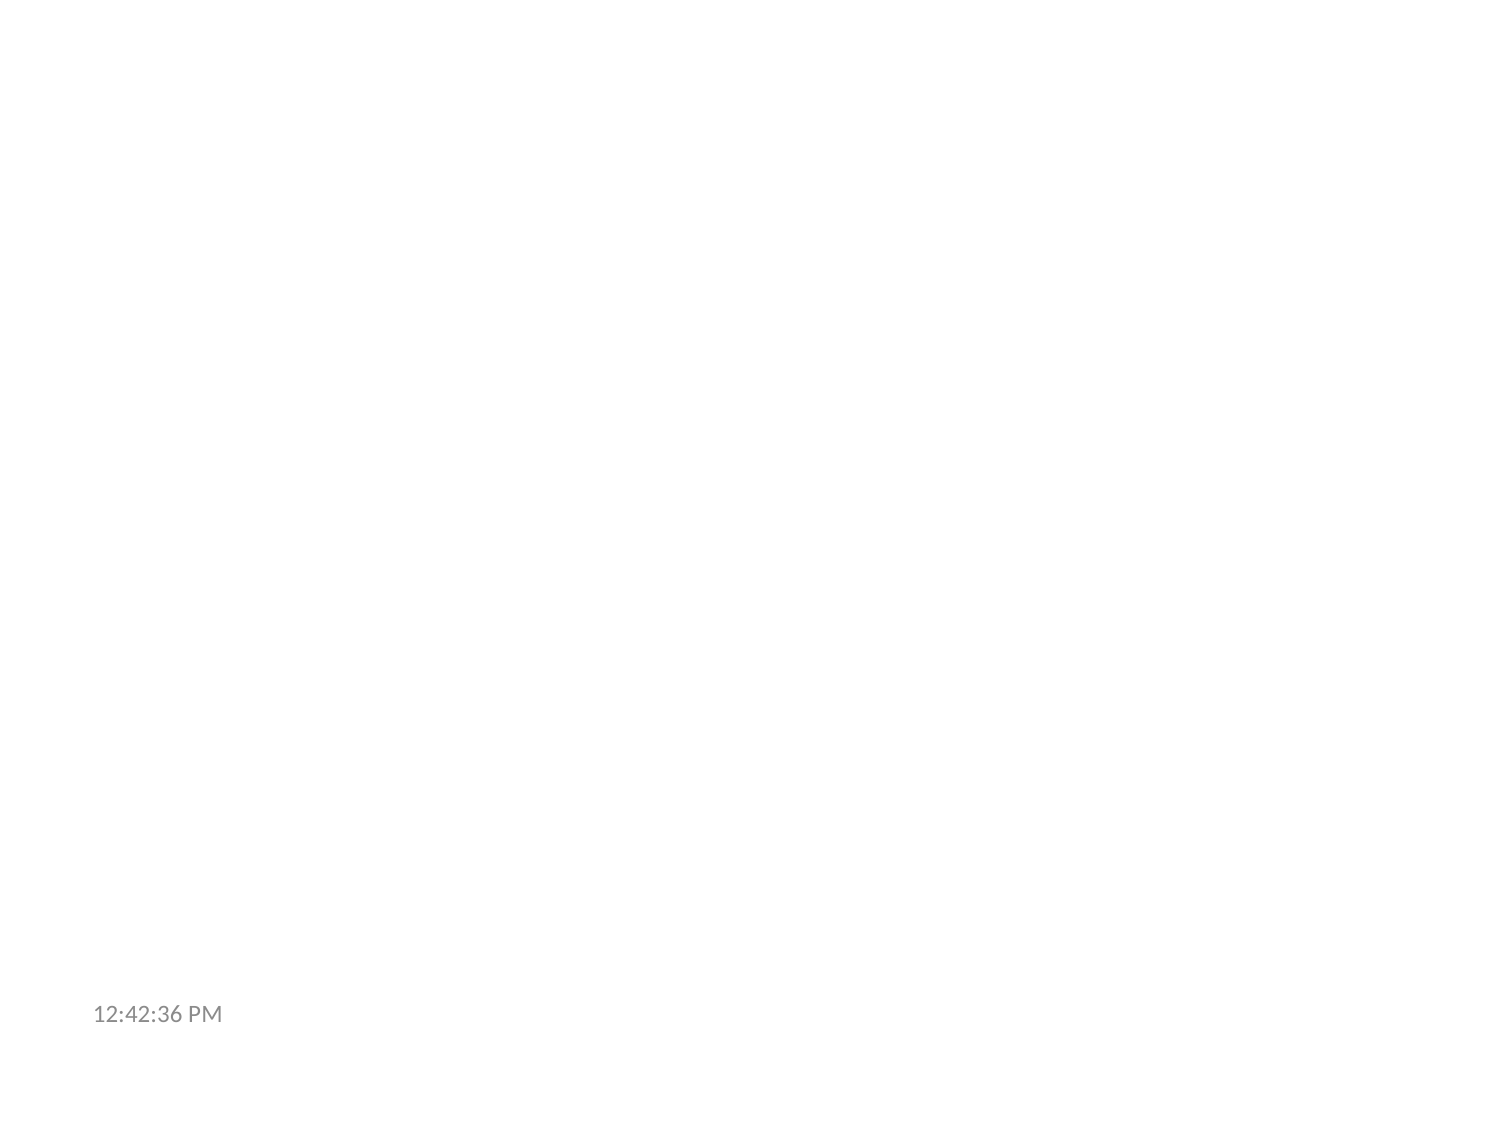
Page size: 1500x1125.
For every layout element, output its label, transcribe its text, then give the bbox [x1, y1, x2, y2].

text_box 3:35:09 PM [77, 982, 428, 1043]
